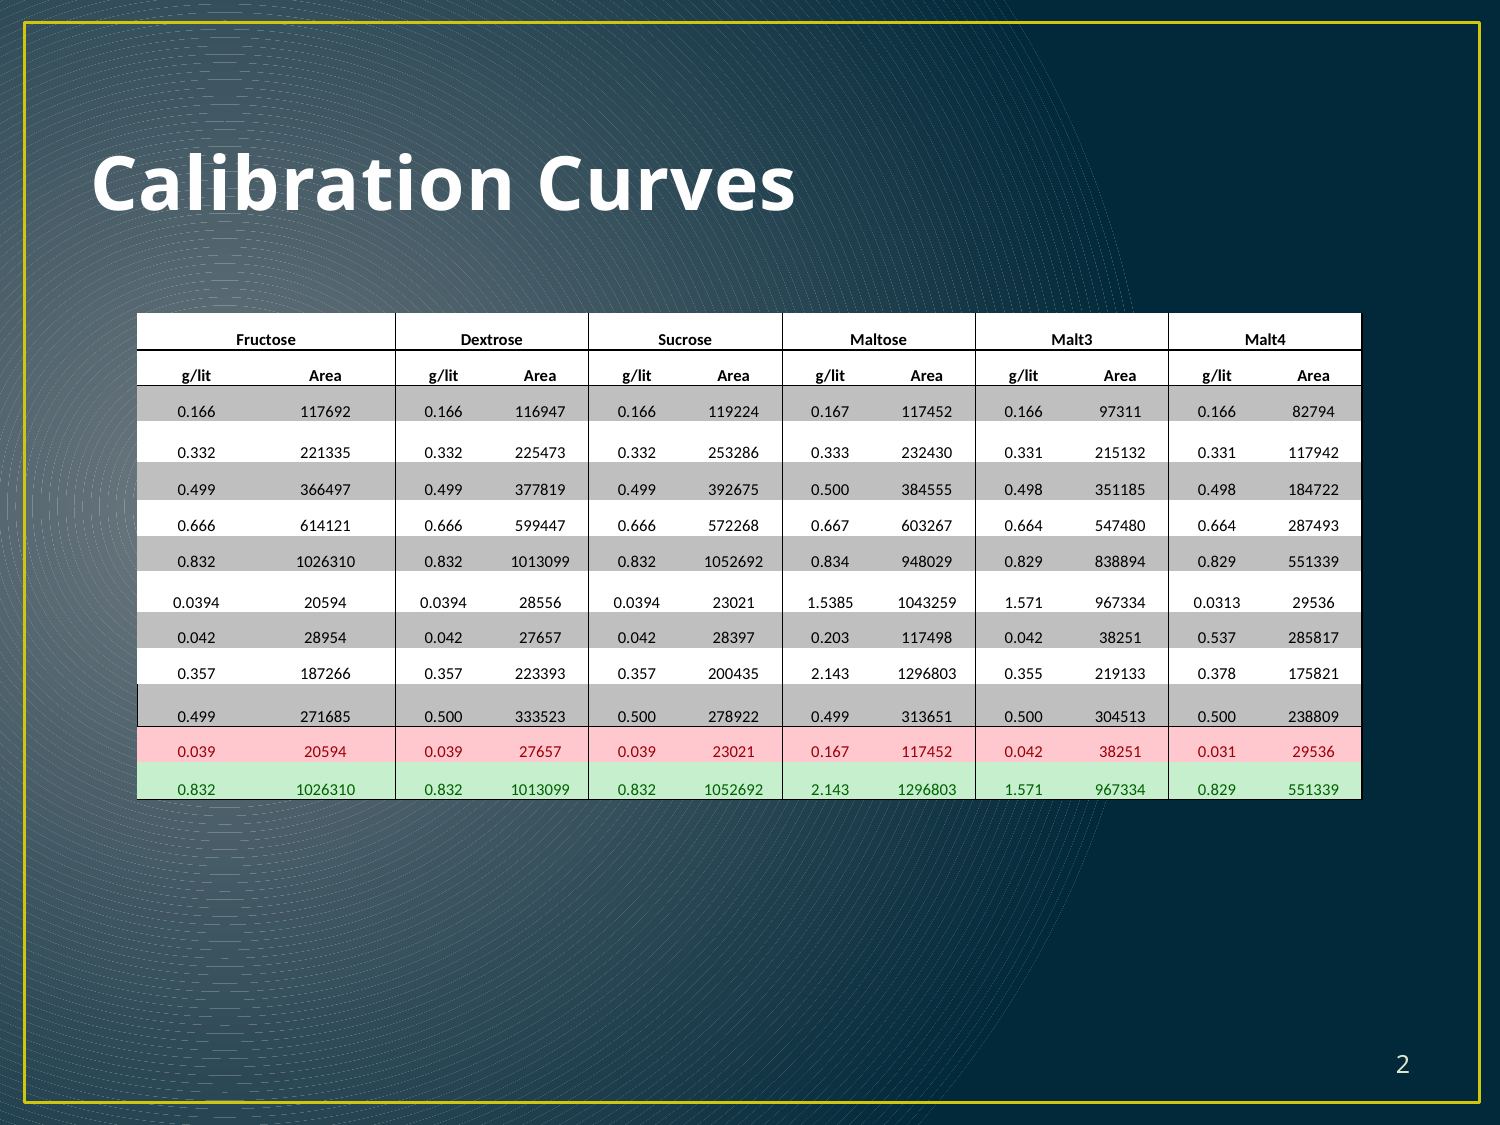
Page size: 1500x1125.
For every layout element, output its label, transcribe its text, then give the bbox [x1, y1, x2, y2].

table_cell 1052692 [685, 536, 782, 571]
table_cell 28397 [685, 612, 782, 648]
table_cell 20594 [256, 727, 395, 762]
table_cell 187266 [256, 648, 395, 684]
table_cell 547480 [1072, 500, 1168, 536]
table_cell 2.143 [783, 648, 879, 684]
table_cell 117452 [879, 727, 975, 762]
table_cell 0.355 [976, 648, 1072, 684]
table_cell 313651 [879, 684, 975, 726]
table_cell 0.498 [1169, 462, 1265, 500]
table_cell 200435 [685, 648, 782, 684]
table_cell 219133 [1072, 648, 1168, 684]
table_cell 225473 [492, 421, 588, 462]
table_cell 572268 [685, 500, 782, 536]
table_cell 27657 [492, 727, 588, 762]
table_cell 0.666 [137, 500, 256, 536]
table_cell 614121 [256, 500, 395, 536]
table_cell g/lit [137, 351, 256, 385]
table_cell 0.832 [589, 536, 685, 571]
table_cell 175821 [1265, 648, 1361, 684]
table_cell 0.834 [783, 536, 879, 571]
table_cell 0.166 [1169, 386, 1265, 421]
table_header Sucrose [589, 313, 782, 349]
table_cell 0.357 [396, 648, 492, 684]
table_cell 1.571 [976, 571, 1072, 612]
table_cell 232430 [879, 421, 975, 462]
table_cell 304513 [1072, 684, 1168, 726]
table_header Dextrose [396, 313, 588, 349]
table_cell 20594 [256, 571, 395, 612]
table_cell 0.666 [589, 500, 685, 536]
table_cell 1013099 [492, 536, 588, 571]
table_cell 377819 [492, 462, 588, 500]
table_cell 0.829 [976, 536, 1072, 571]
table_header Malt4 [1169, 313, 1361, 349]
table_cell 253286 [685, 421, 782, 462]
table_cell 287493 [1265, 500, 1361, 536]
table_cell 285817 [1265, 612, 1361, 648]
table_cell 0.499 [783, 684, 879, 726]
table_cell 184722 [1265, 462, 1361, 500]
table_cell 0.499 [589, 462, 685, 500]
table_cell 221335 [256, 421, 395, 462]
table_cell 0.499 [137, 462, 256, 500]
table_cell 38251 [1072, 727, 1168, 762]
table_cell Area [879, 351, 975, 385]
table_cell g/lit [589, 351, 685, 385]
table_cell 0.500 [976, 684, 1072, 726]
table_cell 551339 [1265, 762, 1361, 799]
table_cell 0.042 [589, 612, 685, 648]
table_cell 278922 [685, 684, 782, 726]
table_cell 0.667 [783, 500, 879, 536]
table_cell 238809 [1265, 684, 1361, 726]
table_cell g/lit [396, 351, 492, 385]
table_cell 116947 [492, 386, 588, 421]
table_cell 0.203 [783, 612, 879, 648]
table_header Maltose [783, 313, 975, 349]
table_cell 28954 [256, 612, 395, 648]
table_cell 0.664 [1169, 500, 1265, 536]
table_cell 1026310 [256, 536, 395, 571]
table_cell 119224 [685, 386, 782, 421]
table_cell 0.357 [137, 648, 256, 684]
table_cell 0.331 [1169, 421, 1265, 462]
table_cell 28556 [492, 571, 588, 612]
table_cell 0.0394 [137, 571, 256, 612]
table_cell 2.143 [783, 762, 879, 799]
table_cell 0.167 [783, 386, 879, 421]
table_cell 384555 [879, 462, 975, 500]
table_cell 1296803 [879, 762, 975, 799]
table_cell 0.0313 [1169, 571, 1265, 612]
table_cell 1013099 [492, 762, 588, 799]
table_cell 223393 [492, 648, 588, 684]
table_cell 0.832 [137, 762, 256, 799]
table_cell 0.832 [396, 536, 492, 571]
table_cell 82794 [1265, 386, 1361, 421]
table_cell Area [685, 351, 782, 385]
table_cell g/lit [1169, 351, 1265, 385]
table_cell 366497 [256, 462, 395, 500]
table_header Fructose [137, 313, 395, 349]
table_cell 0.500 [783, 462, 879, 500]
table_cell 0.829 [1169, 762, 1265, 799]
table_cell 0.167 [783, 727, 879, 762]
table_cell 0.832 [589, 762, 685, 799]
table_cell 0.537 [1169, 612, 1265, 648]
table_cell 0.0394 [589, 571, 685, 612]
table_cell 0.042 [396, 612, 492, 648]
slide_number 2 [1074, 1035, 1425, 1096]
table_cell 0.166 [396, 386, 492, 421]
table_cell Area [256, 351, 395, 385]
title Calibration Curves [75, 45, 1425, 233]
table_cell 23021 [685, 727, 782, 762]
table_cell 0.166 [976, 386, 1072, 421]
table_cell 0.039 [396, 727, 492, 762]
table_cell 29536 [1265, 571, 1361, 612]
table_cell 0.499 [396, 462, 492, 500]
table_cell 0.832 [137, 536, 256, 571]
table_cell Area [1265, 351, 1361, 385]
table_cell 351185 [1072, 462, 1168, 500]
table_cell 603267 [879, 500, 975, 536]
table_cell 0.378 [1169, 648, 1265, 684]
table_cell 0.331 [976, 421, 1072, 462]
table_cell 0.664 [976, 500, 1072, 536]
table_cell 117942 [1265, 421, 1361, 462]
table_cell 0.500 [396, 684, 492, 726]
table_cell 117452 [879, 386, 975, 421]
table_cell 29536 [1265, 727, 1361, 762]
table_cell 271685 [256, 684, 395, 726]
table_cell 0.166 [589, 386, 685, 421]
table_cell 0.832 [396, 762, 492, 799]
table_cell 0.031 [1169, 727, 1265, 762]
table_cell 0.0394 [396, 571, 492, 612]
table_cell 38251 [1072, 612, 1168, 648]
table_cell 0.042 [976, 612, 1072, 648]
table_cell 0.039 [137, 727, 256, 762]
table_cell 1026310 [256, 762, 395, 799]
table_cell g/lit [976, 351, 1072, 385]
table_cell 23021 [685, 571, 782, 612]
table_cell 0.166 [137, 386, 256, 421]
table_cell 0.829 [1169, 536, 1265, 571]
table_cell 392675 [685, 462, 782, 500]
table_cell 1296803 [879, 648, 975, 684]
table_cell Area [492, 351, 588, 385]
table_cell 0.500 [1169, 684, 1265, 726]
table_cell 0.500 [589, 684, 685, 726]
table_cell 117692 [256, 386, 395, 421]
table_cell 838894 [1072, 536, 1168, 571]
table_cell 0.357 [589, 648, 685, 684]
table_cell 551339 [1265, 536, 1361, 571]
table_cell Area [1072, 351, 1168, 385]
table_cell 0.039 [589, 727, 685, 762]
table_cell 27657 [492, 612, 588, 648]
table_cell 0.333 [783, 421, 879, 462]
table_cell 948029 [879, 536, 975, 571]
table_cell 117498 [879, 612, 975, 648]
table_cell 1.5385 [783, 571, 879, 612]
table_cell 0.332 [589, 421, 685, 462]
table_cell 333523 [492, 684, 588, 726]
table_cell 0.499 [138, 684, 256, 726]
table_cell 0.498 [976, 462, 1072, 500]
table_header Malt3 [976, 313, 1168, 349]
table_cell 0.332 [137, 421, 256, 462]
table_cell 0.666 [396, 500, 492, 536]
table_cell 1.571 [976, 762, 1072, 799]
table_cell g/lit [783, 351, 879, 385]
table_cell 599447 [492, 500, 588, 536]
table_cell 1043259 [879, 571, 975, 612]
table_cell 967334 [1072, 762, 1168, 799]
table_cell 215132 [1072, 421, 1168, 462]
table_cell 1052692 [685, 762, 782, 799]
table_cell 0.042 [137, 612, 256, 648]
table_cell 0.042 [976, 727, 1072, 762]
table_cell 97311 [1072, 386, 1168, 421]
table_cell 0.332 [396, 421, 492, 462]
table_cell 967334 [1072, 571, 1168, 612]
